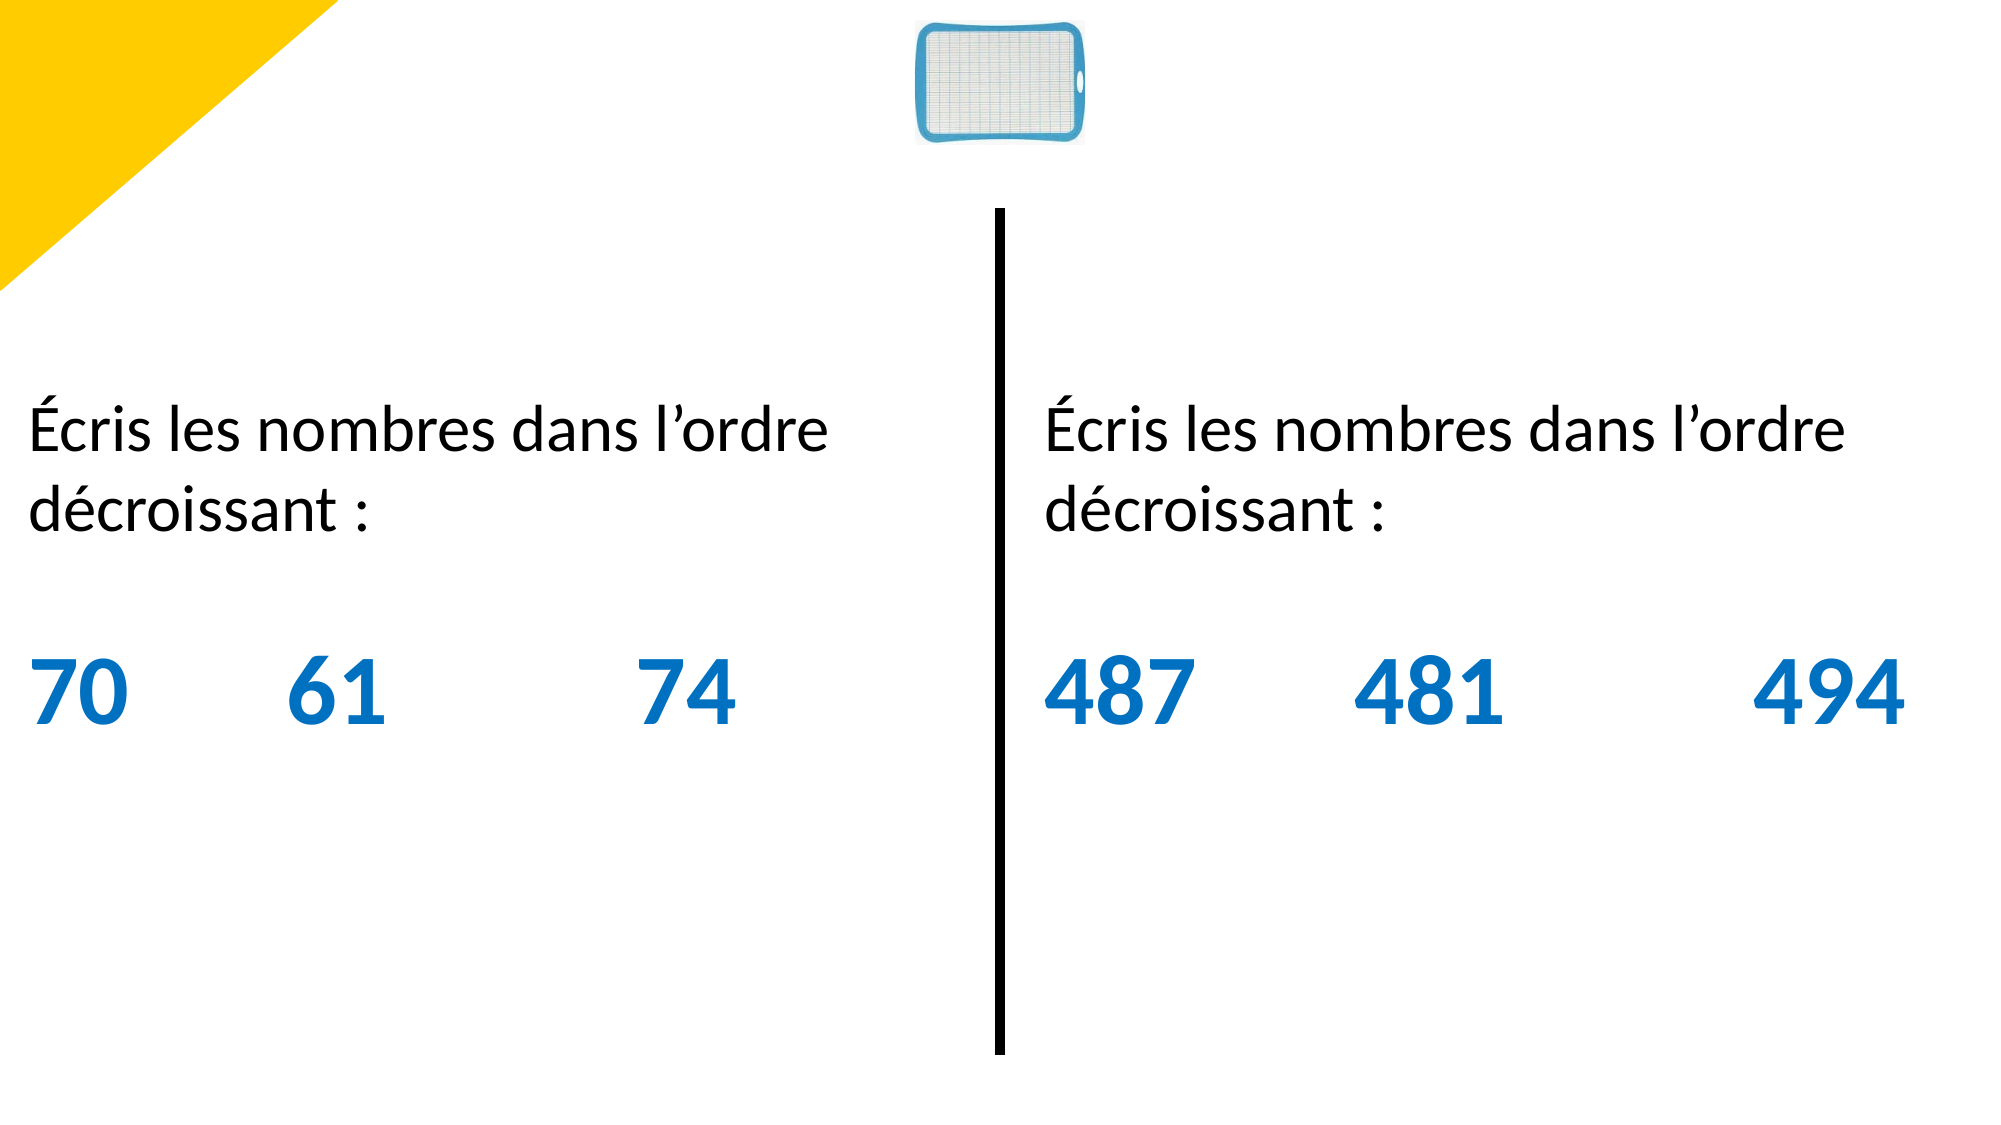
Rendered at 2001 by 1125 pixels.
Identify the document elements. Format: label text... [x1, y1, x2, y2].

picture [914, 20, 1086, 145]
text_box Écris les nombres dans l’ordre décroissant : 487 481 494 [1030, 377, 1983, 833]
text_box Écris les nombres dans l’ordre décroissant : 70 61 74 [13, 377, 966, 833]
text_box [0, 0, 337, 290]
